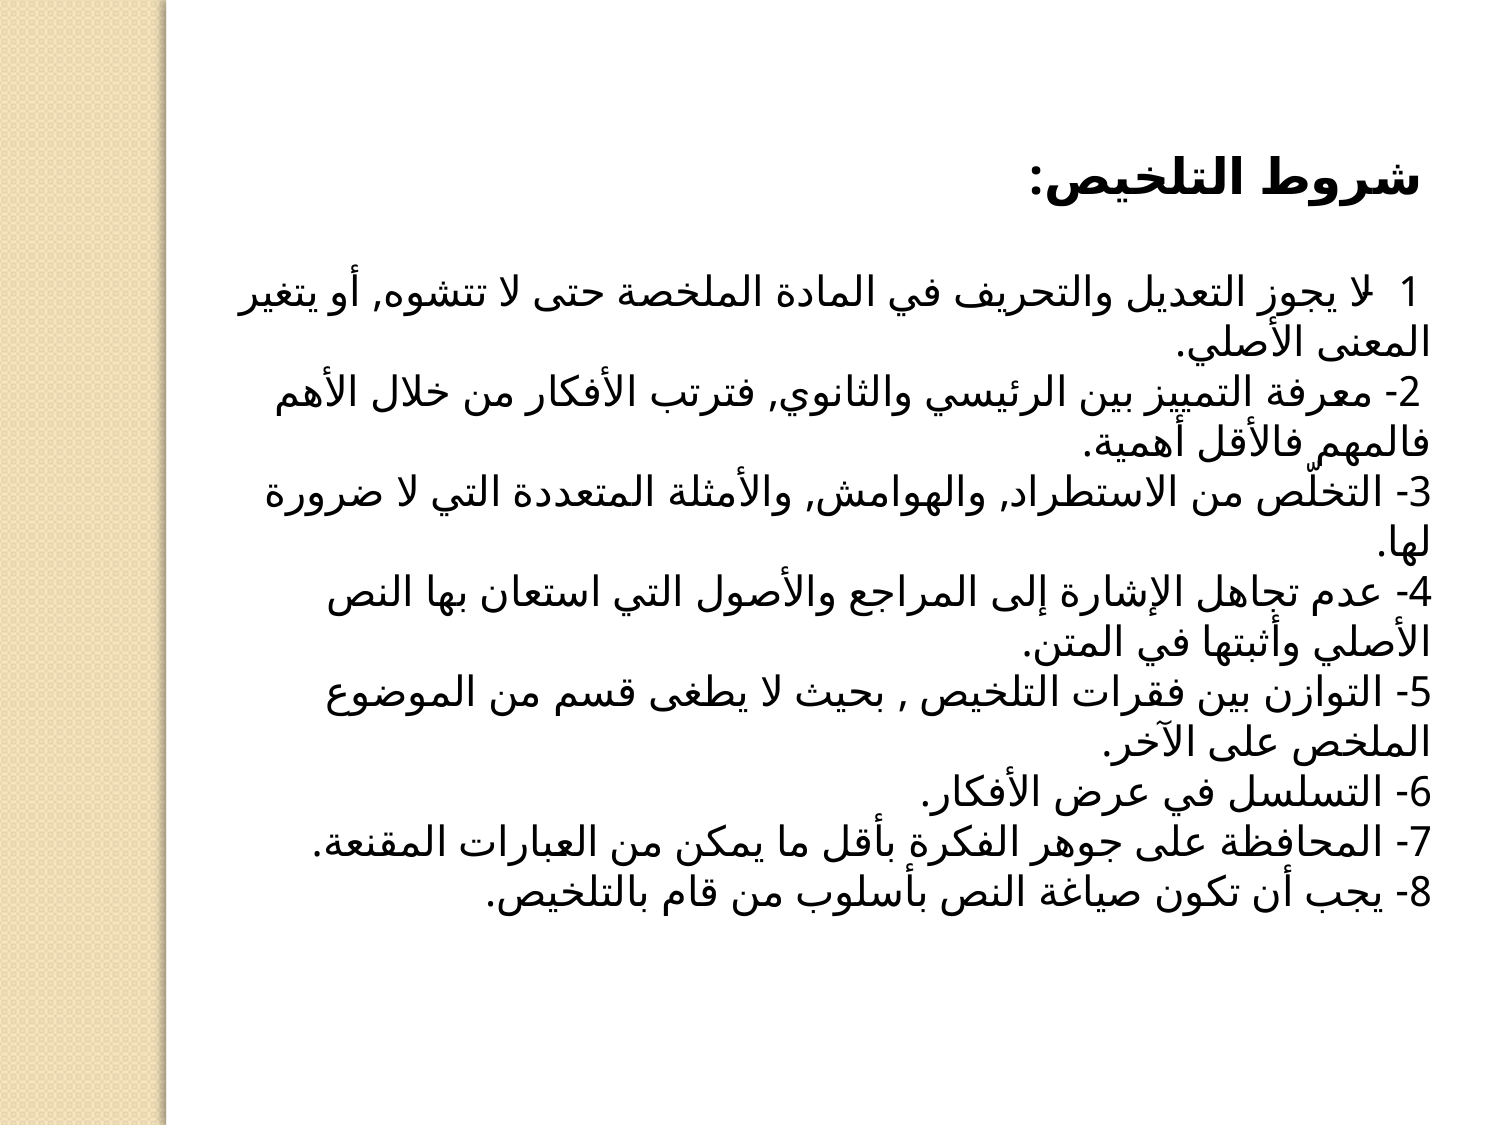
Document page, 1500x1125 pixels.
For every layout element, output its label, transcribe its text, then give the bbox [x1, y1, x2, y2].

text_box شروط التلخيص: 1- لا يجوز التعديل والتحريف في المادة الملخصة حتى لا تتشوه, أو يتغير المعنى الأصلي. 2- معرفة التمييز بين الرئيسي والثانوي, فترتب الأفكار من خلال الأهم فالمهم فالأقل أهمية. 3- التخلّص من الاستطراد, والهوامش, والأمثلة المتعددة التي لا ضرورة لها. 4- عدم تجاهل الإشارة إلى المراجع والأصول التي استعان بها النص الأصلي وأثبتها في المتن. 5- التوازن بين فقرات التلخيص , بحيث لا يطغى قسم من الموضوع الملخص على الآخر. 6- التسلسل في عرض الأفكار. 7- المحافظة على جوهر الفكرة بأقل ما يمكن من العبارات المقنعة. 8- يجب أن تكون صياغة النص بأسلوب من قام بالتلخيص. [218, 137, 1447, 968]
